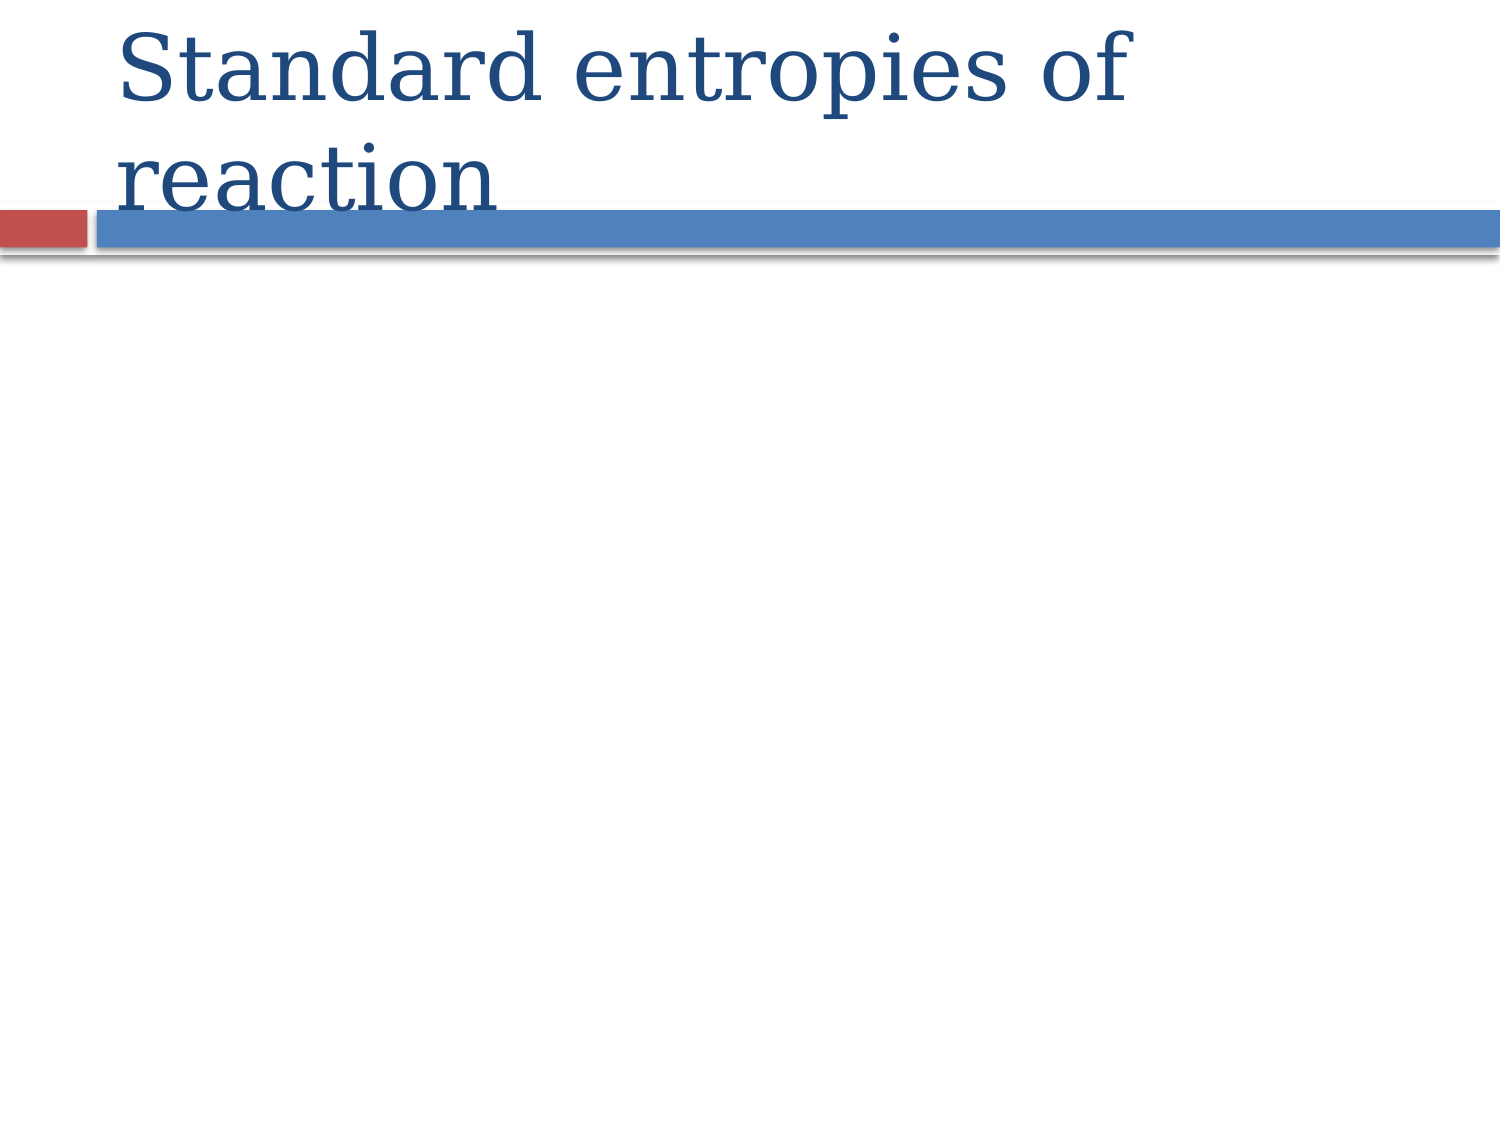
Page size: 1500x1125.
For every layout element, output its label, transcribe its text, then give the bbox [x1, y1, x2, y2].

title Standard entropies of reaction [100, 37, 1438, 200]
